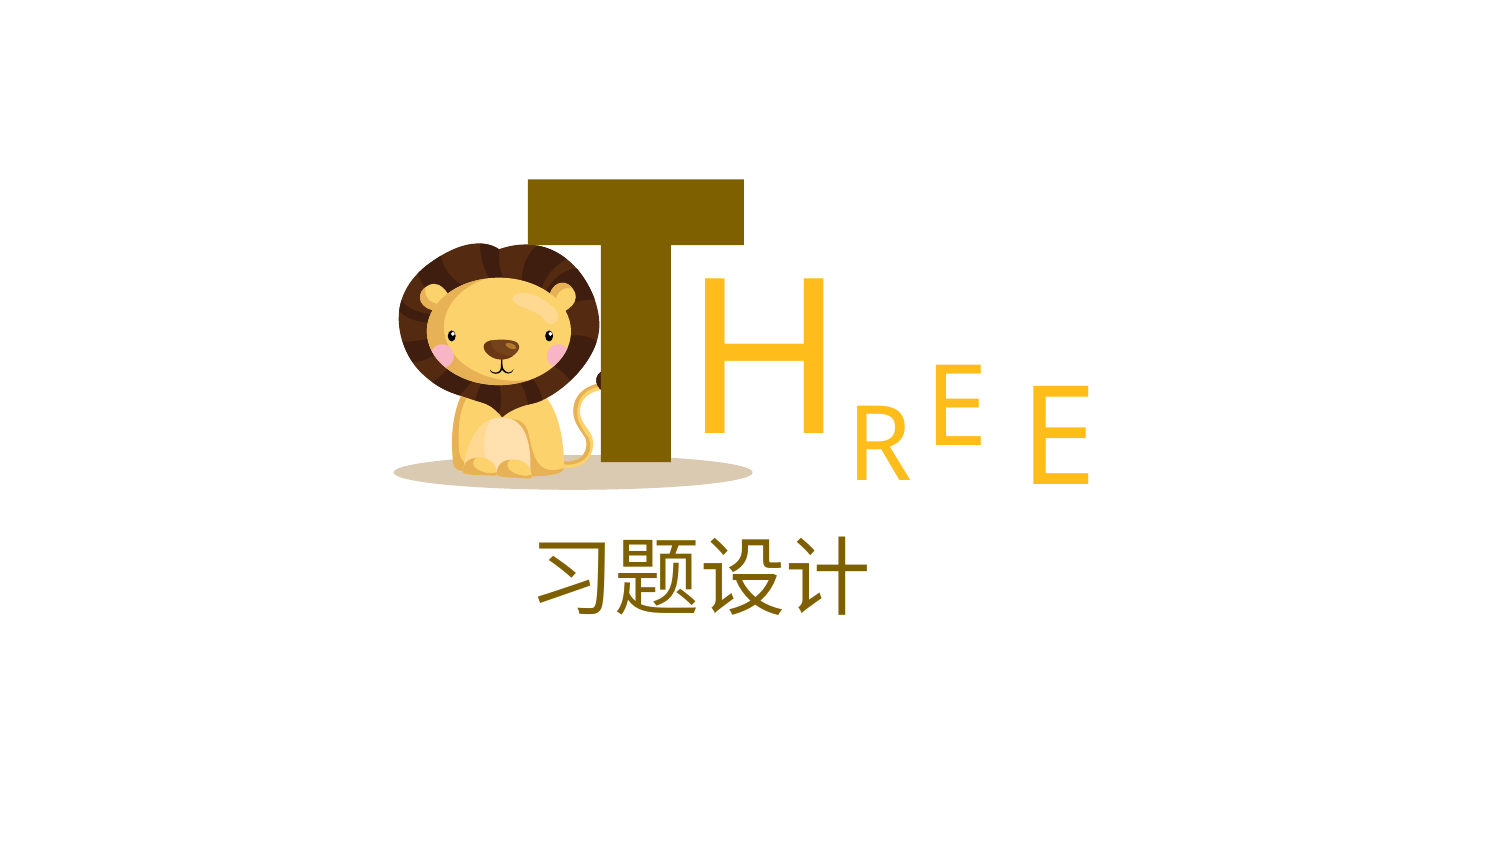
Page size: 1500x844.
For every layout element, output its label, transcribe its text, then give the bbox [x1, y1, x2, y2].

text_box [393, 179, 1107, 522]
text_box 习题设计 [517, 522, 1040, 632]
